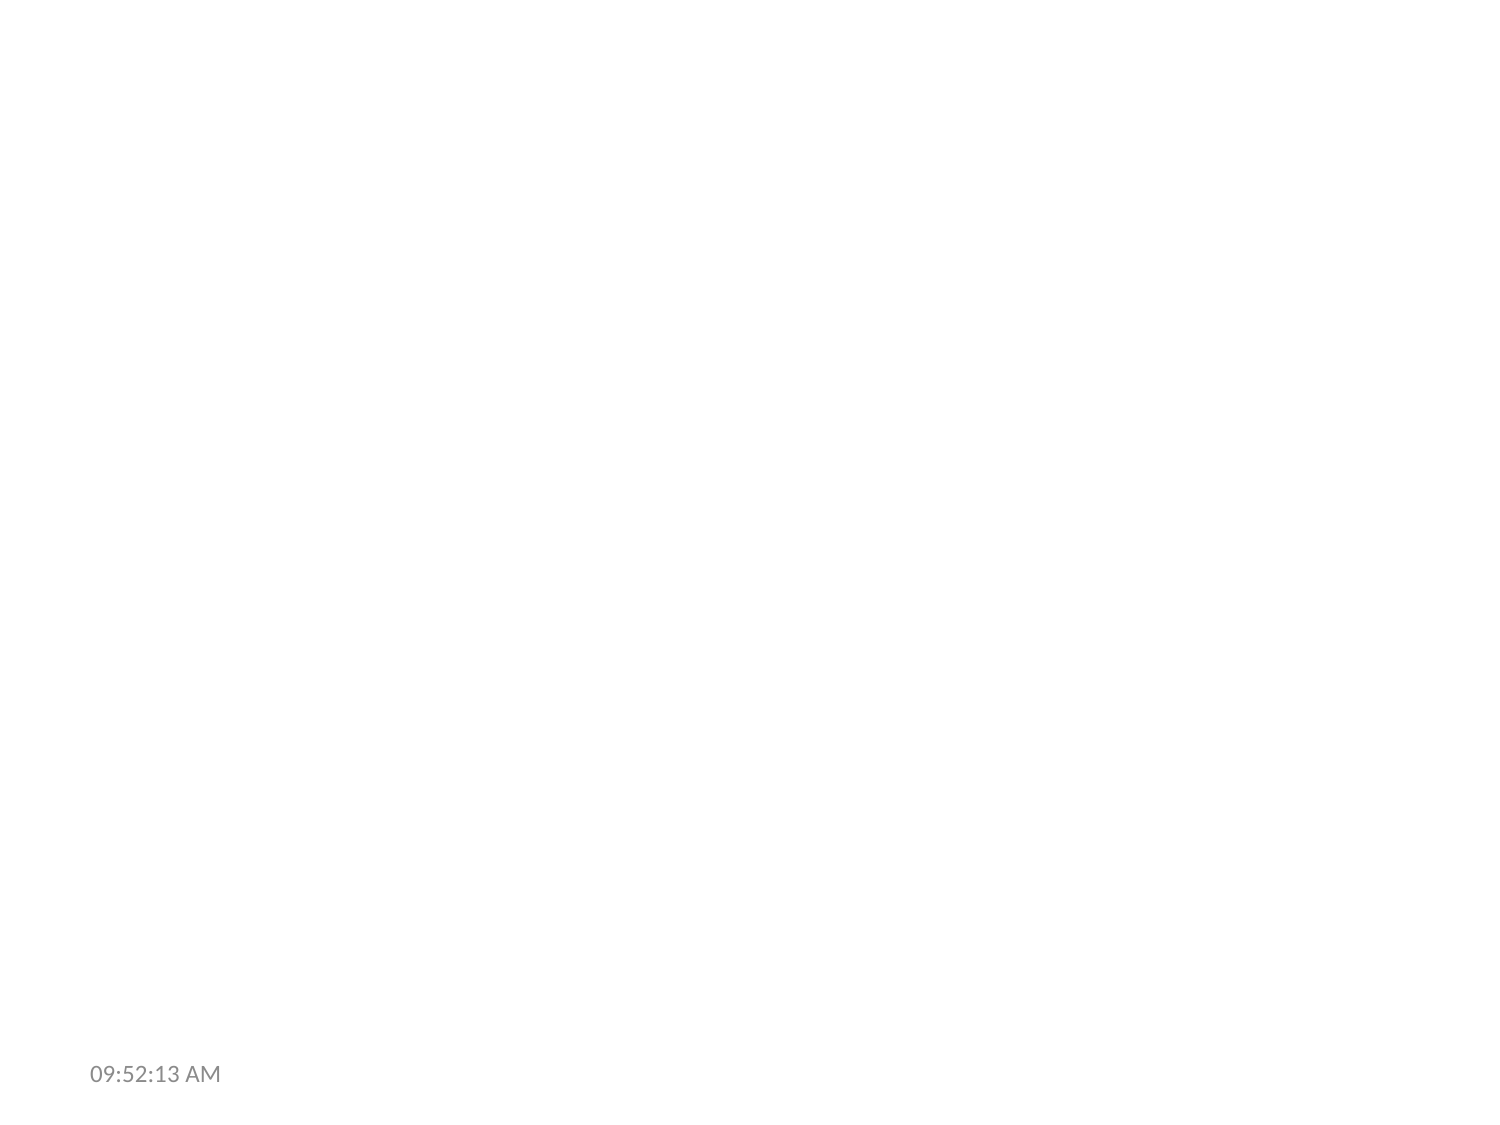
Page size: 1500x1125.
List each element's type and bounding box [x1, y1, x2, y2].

slide_number [75, 1042, 425, 1103]
